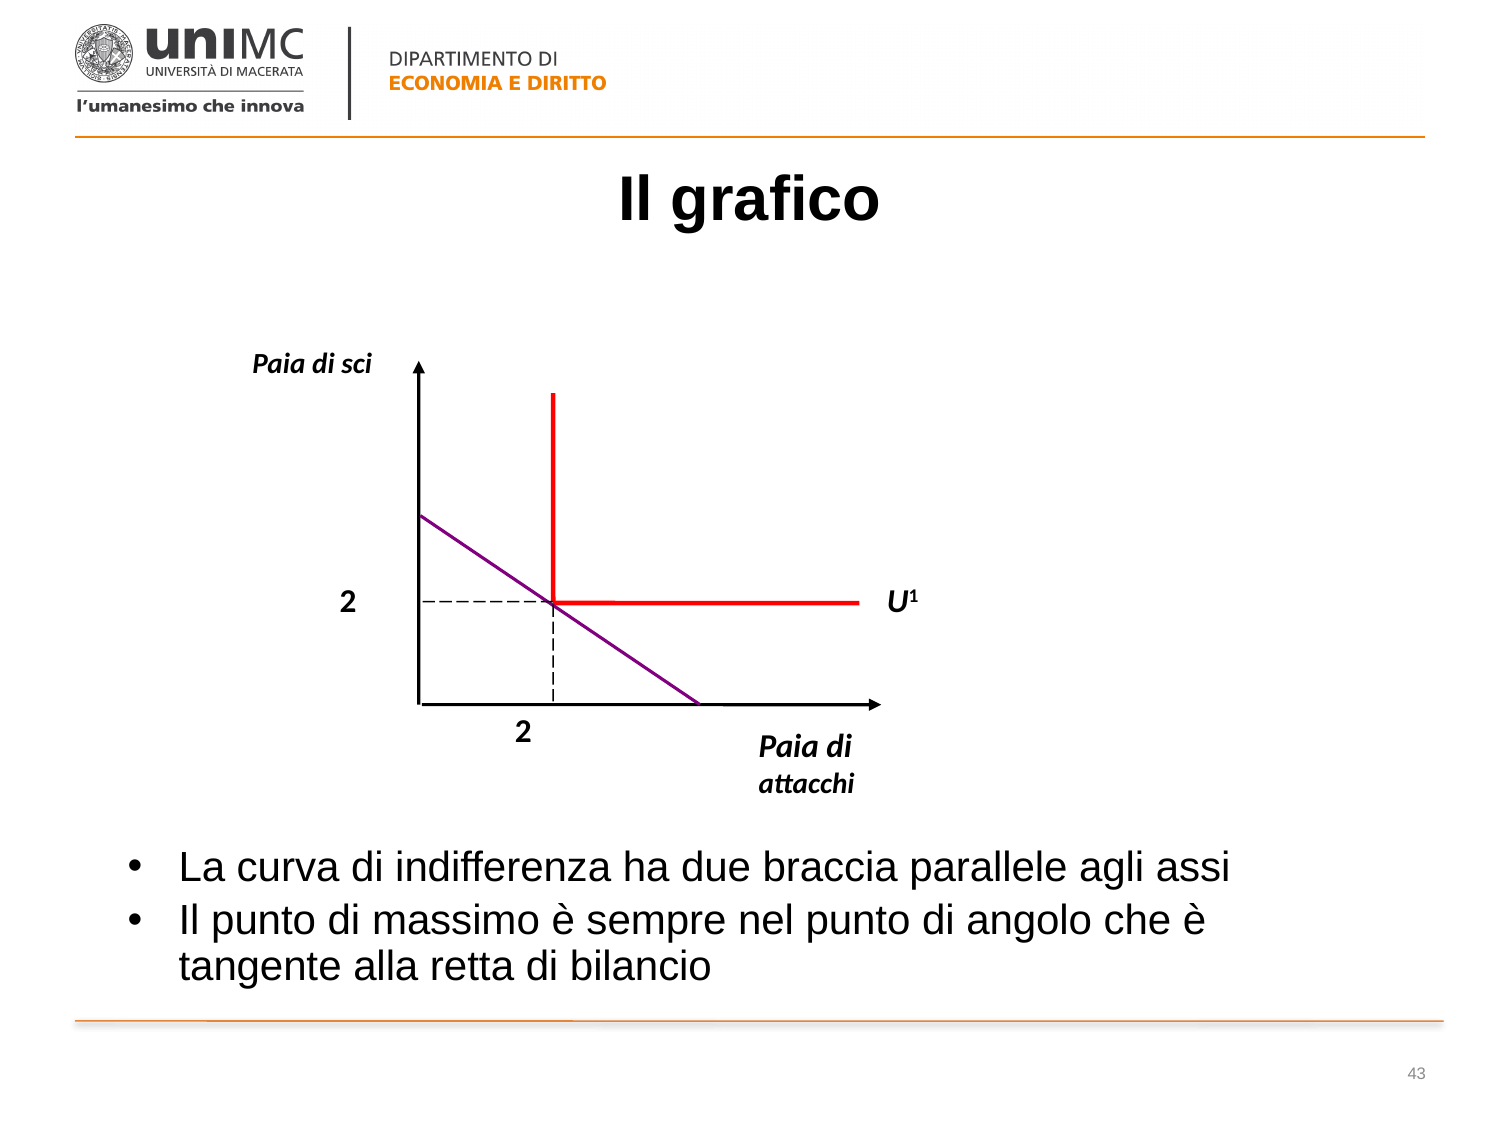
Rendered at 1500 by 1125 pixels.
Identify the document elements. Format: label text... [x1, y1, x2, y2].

list La curva di indifferenza ha due braccia parallele agli assi Il punto di massimo è sempre nel punto di angolo che è tangente alla retta di bilancio [112, 837, 1388, 1000]
picture [75, 24, 1425, 138]
title Il grafico [75, 149, 1425, 241]
slide_number 43 [1091, 1042, 1442, 1103]
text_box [237, 337, 1010, 812]
